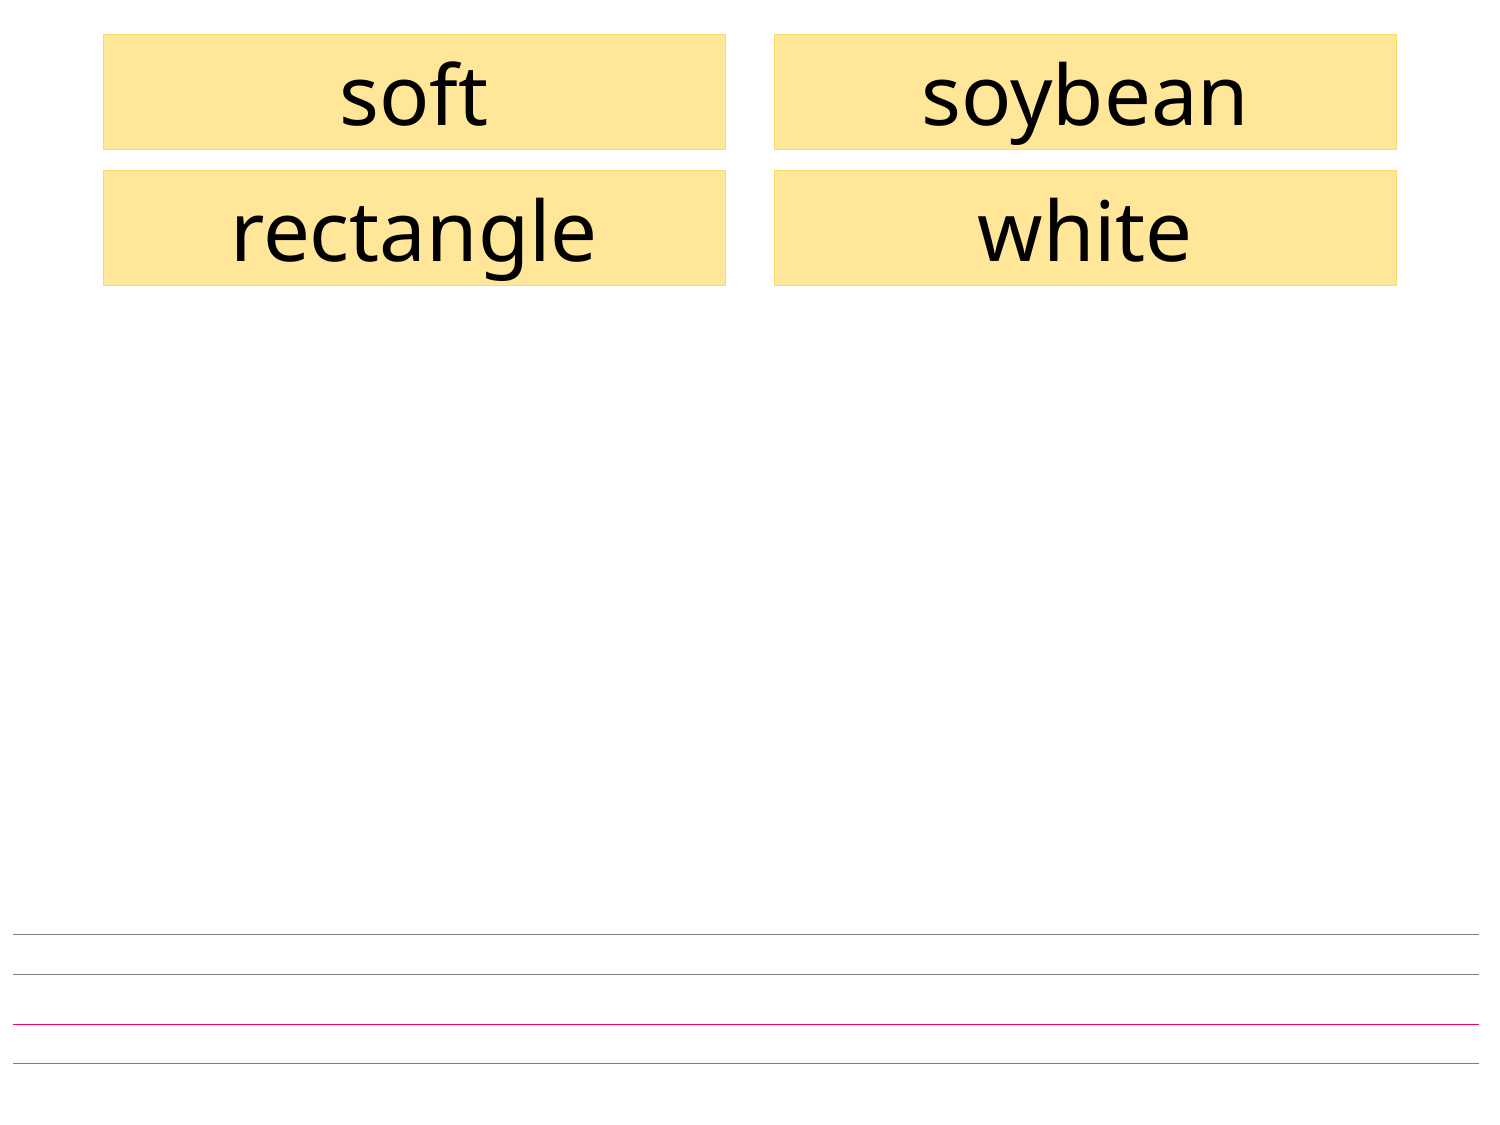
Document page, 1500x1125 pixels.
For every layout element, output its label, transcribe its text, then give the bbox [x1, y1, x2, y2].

text_box soft [103, 34, 726, 150]
text_box soybean [774, 34, 1397, 150]
text_box white [774, 170, 1397, 286]
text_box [12, 934, 1479, 1064]
text_box rectangle [103, 170, 726, 286]
